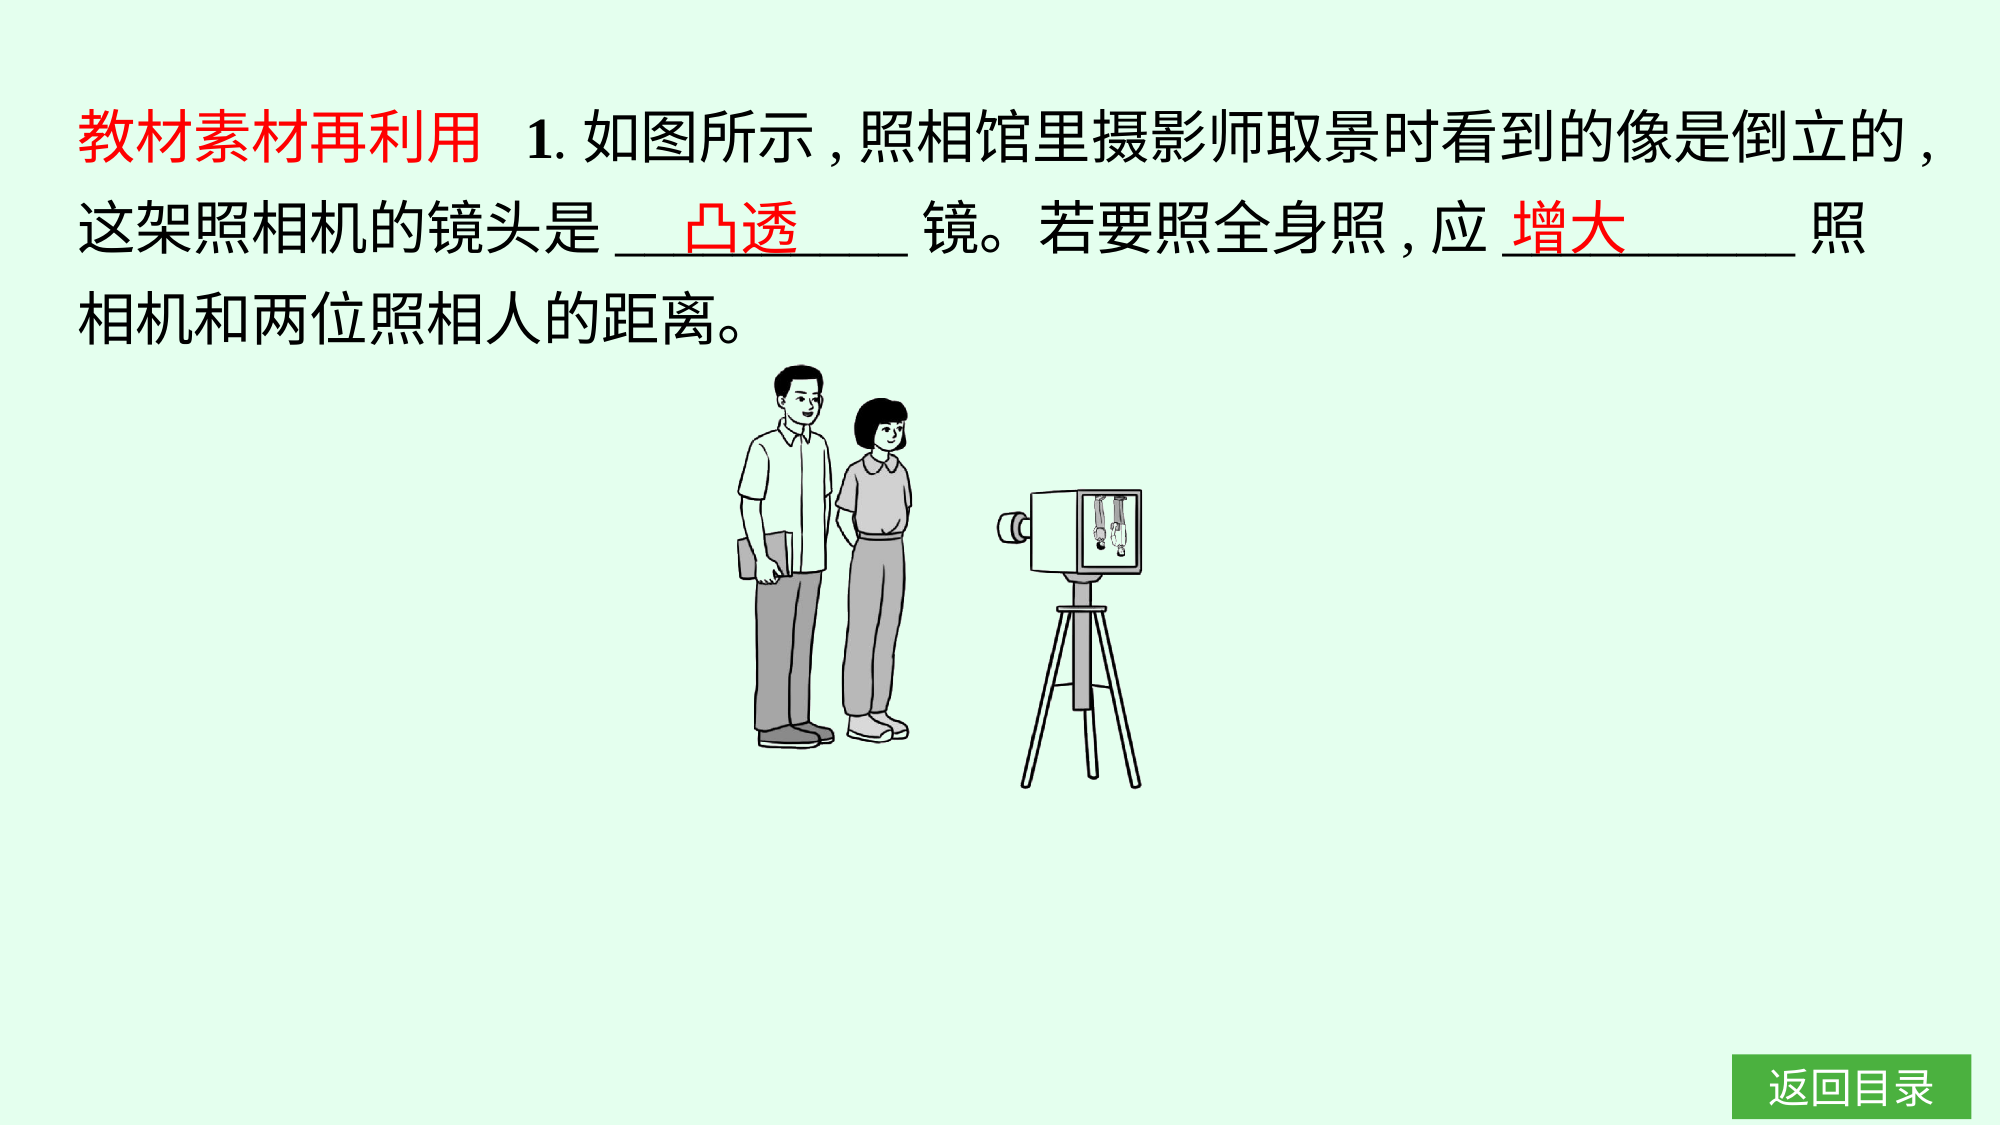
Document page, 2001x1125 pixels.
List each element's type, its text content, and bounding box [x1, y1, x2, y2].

text_box 教材素材再利用 1.如图所示,照相馆里摄影师取景时看到的像是倒立的,这架照相机的镜头是__________镜。若要照全身照,应__________照相机和两位照相人的距离。 [62, 72, 1938, 360]
picture [721, 353, 1168, 805]
text_box 增大 [1497, 163, 1657, 270]
text_box 凸透 [667, 163, 827, 270]
